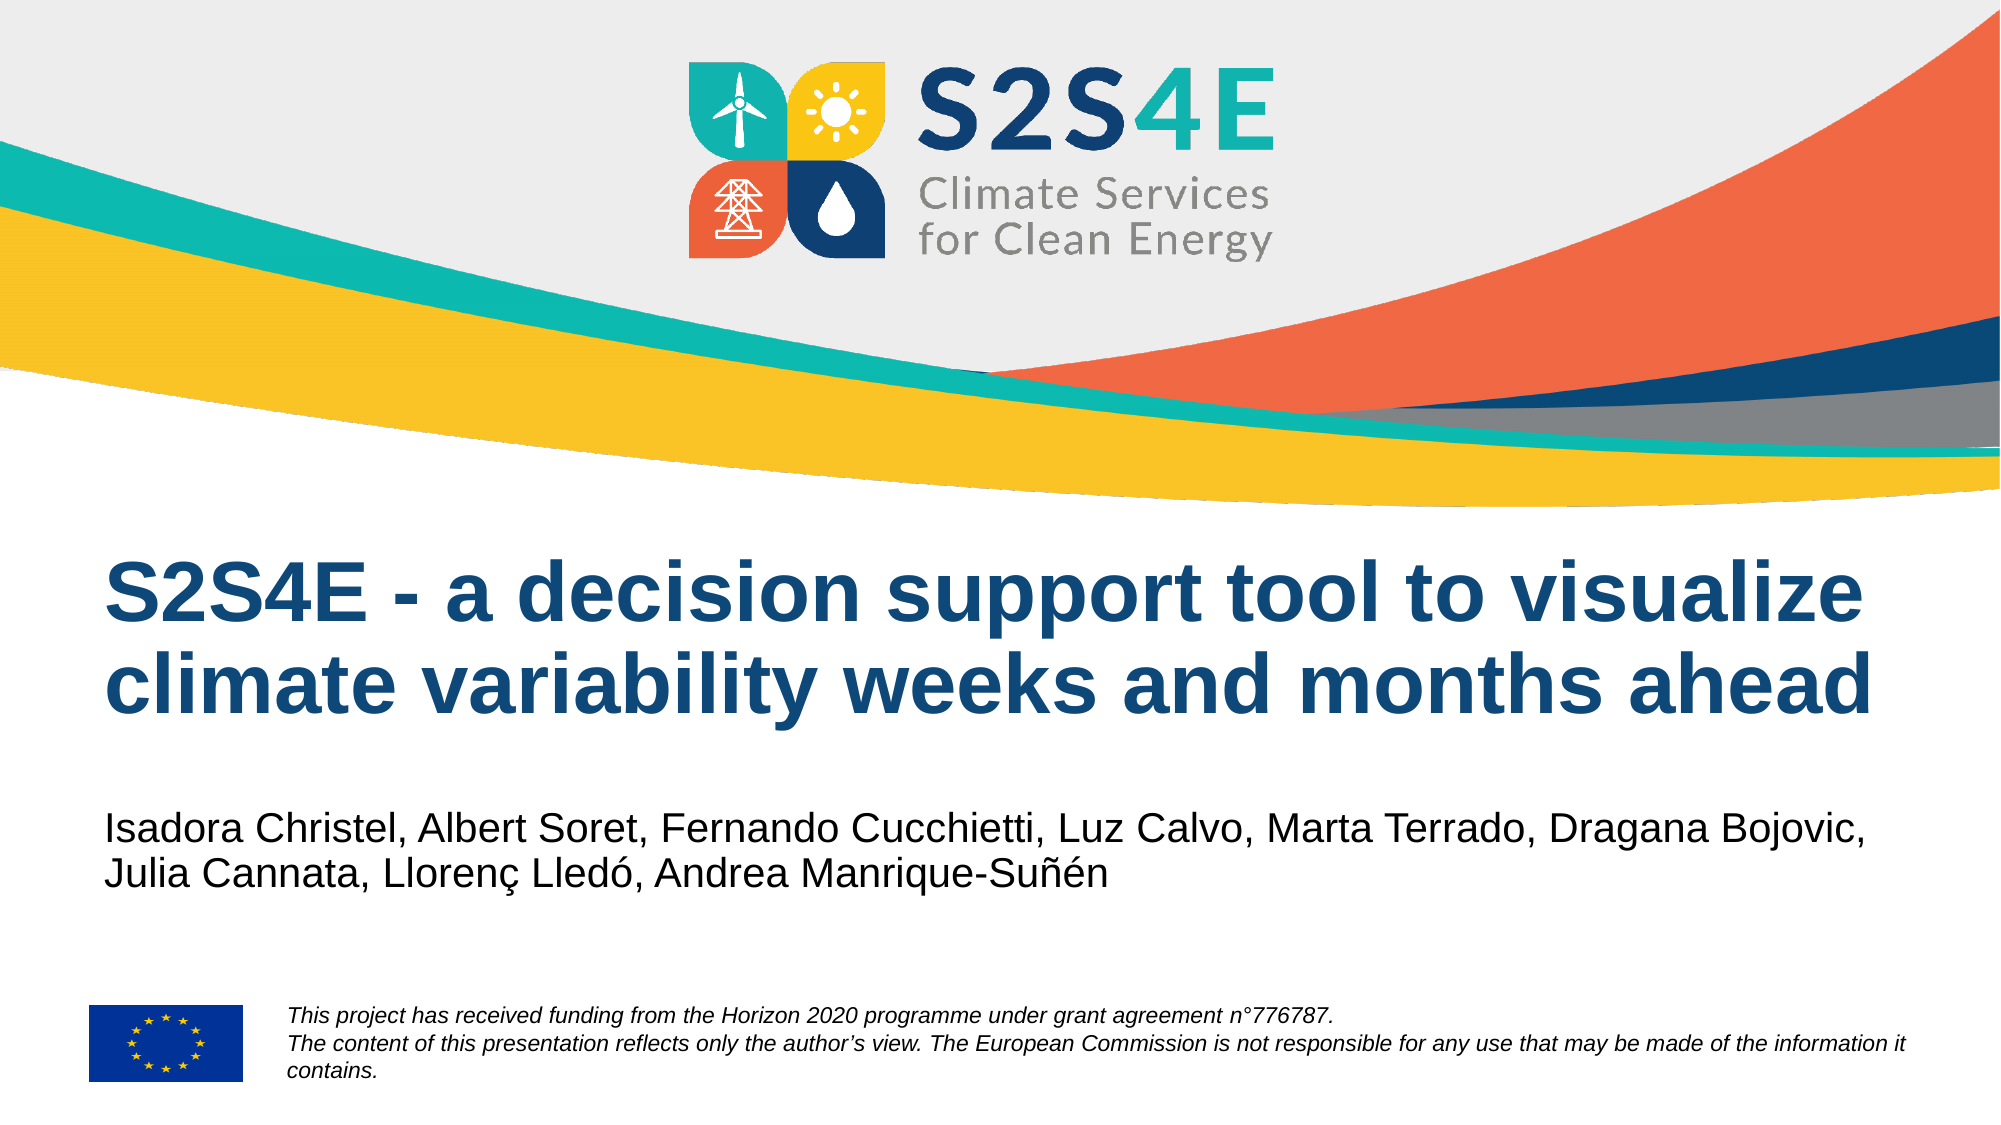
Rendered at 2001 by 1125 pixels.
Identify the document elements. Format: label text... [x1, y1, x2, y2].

picture [0, 9, 2000, 507]
title S2S4E - a decision support tool to visualize climate variability weeks and months ahead [89, 528, 1932, 752]
list Isadora Christel, Albert Soret, Fernando Cucchietti, Luz Calvo, Marta Terrado, Dragana Bojovic, Julia Cannata, Llorenç Lledó, Andrea Manrique-Suñén [89, 799, 1932, 916]
picture [89, 1005, 243, 1082]
